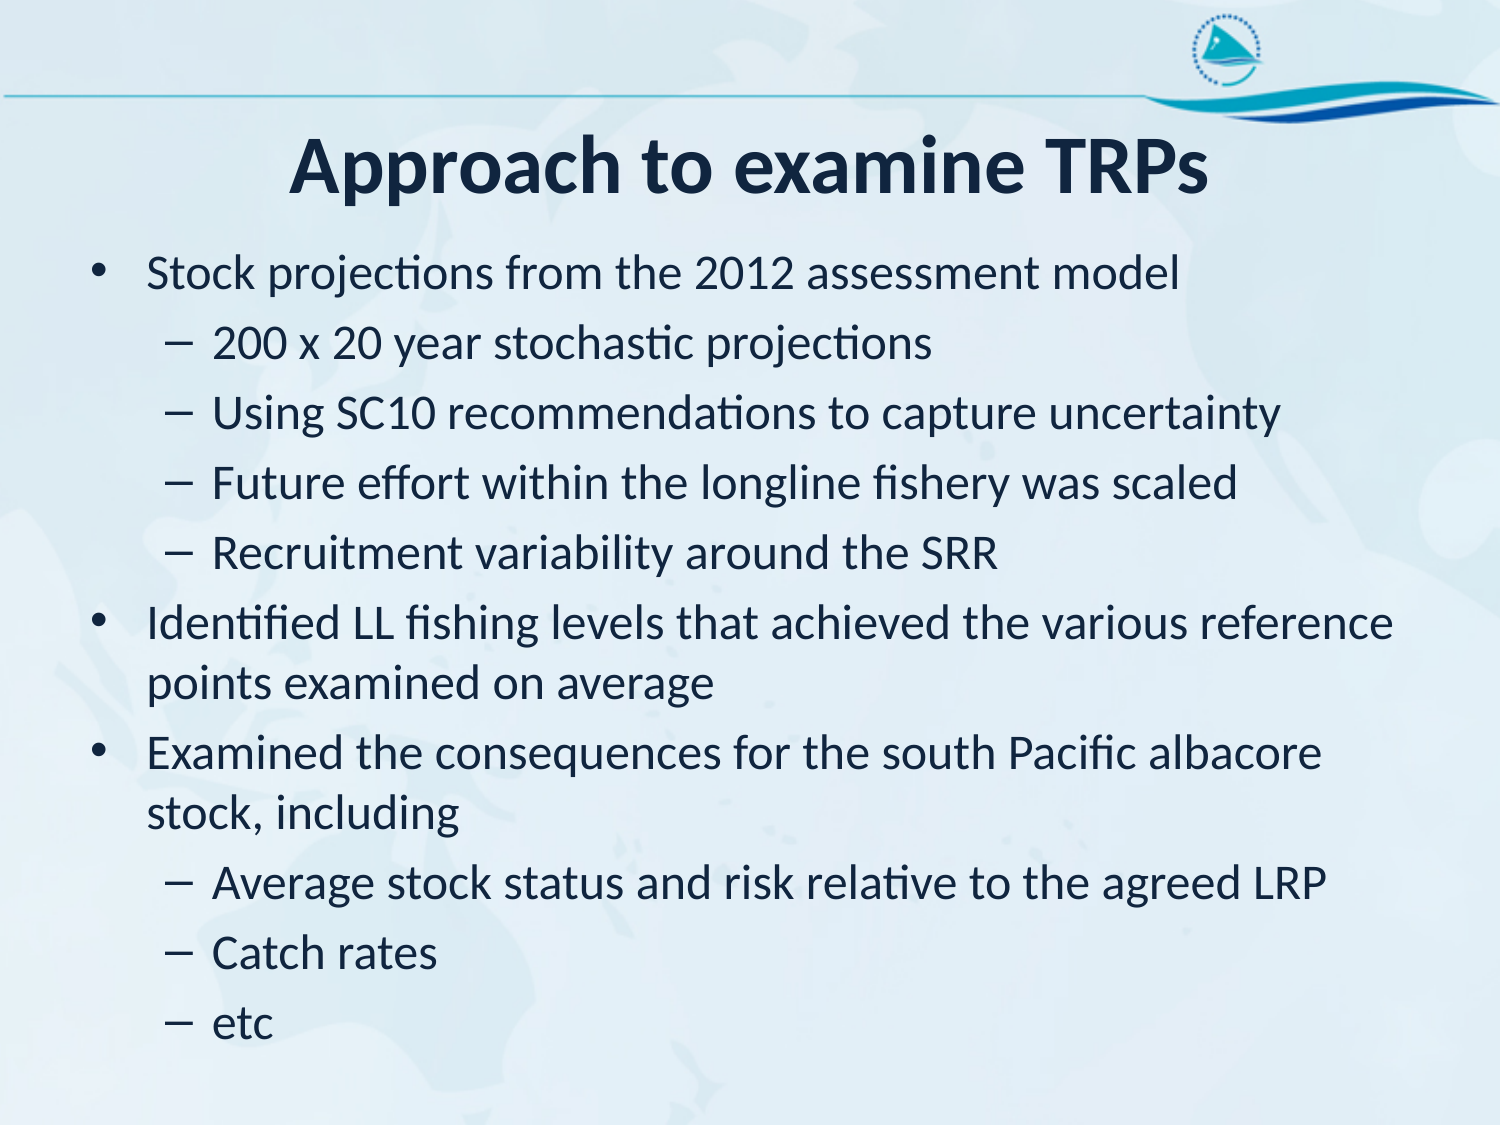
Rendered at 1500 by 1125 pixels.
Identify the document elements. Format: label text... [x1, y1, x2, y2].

list Stock projections from the 2012 assessment model 200 x 20 year stochastic projections Using SC10 recommendations to capture uncertainty Future effort within the longline fishery was scaled Recruitment variability around the SRR Identified LL fishing levels that achieved the various reference points examined on average Examined the consequences for the south Pacific albacore stock, including Average stock status and risk relative to the agreed LRP Catch rates etc [74, 231, 1426, 1044]
picture [0, 0, 1500, 1125]
title Approach to examine TRPs [74, 66, 1426, 231]
